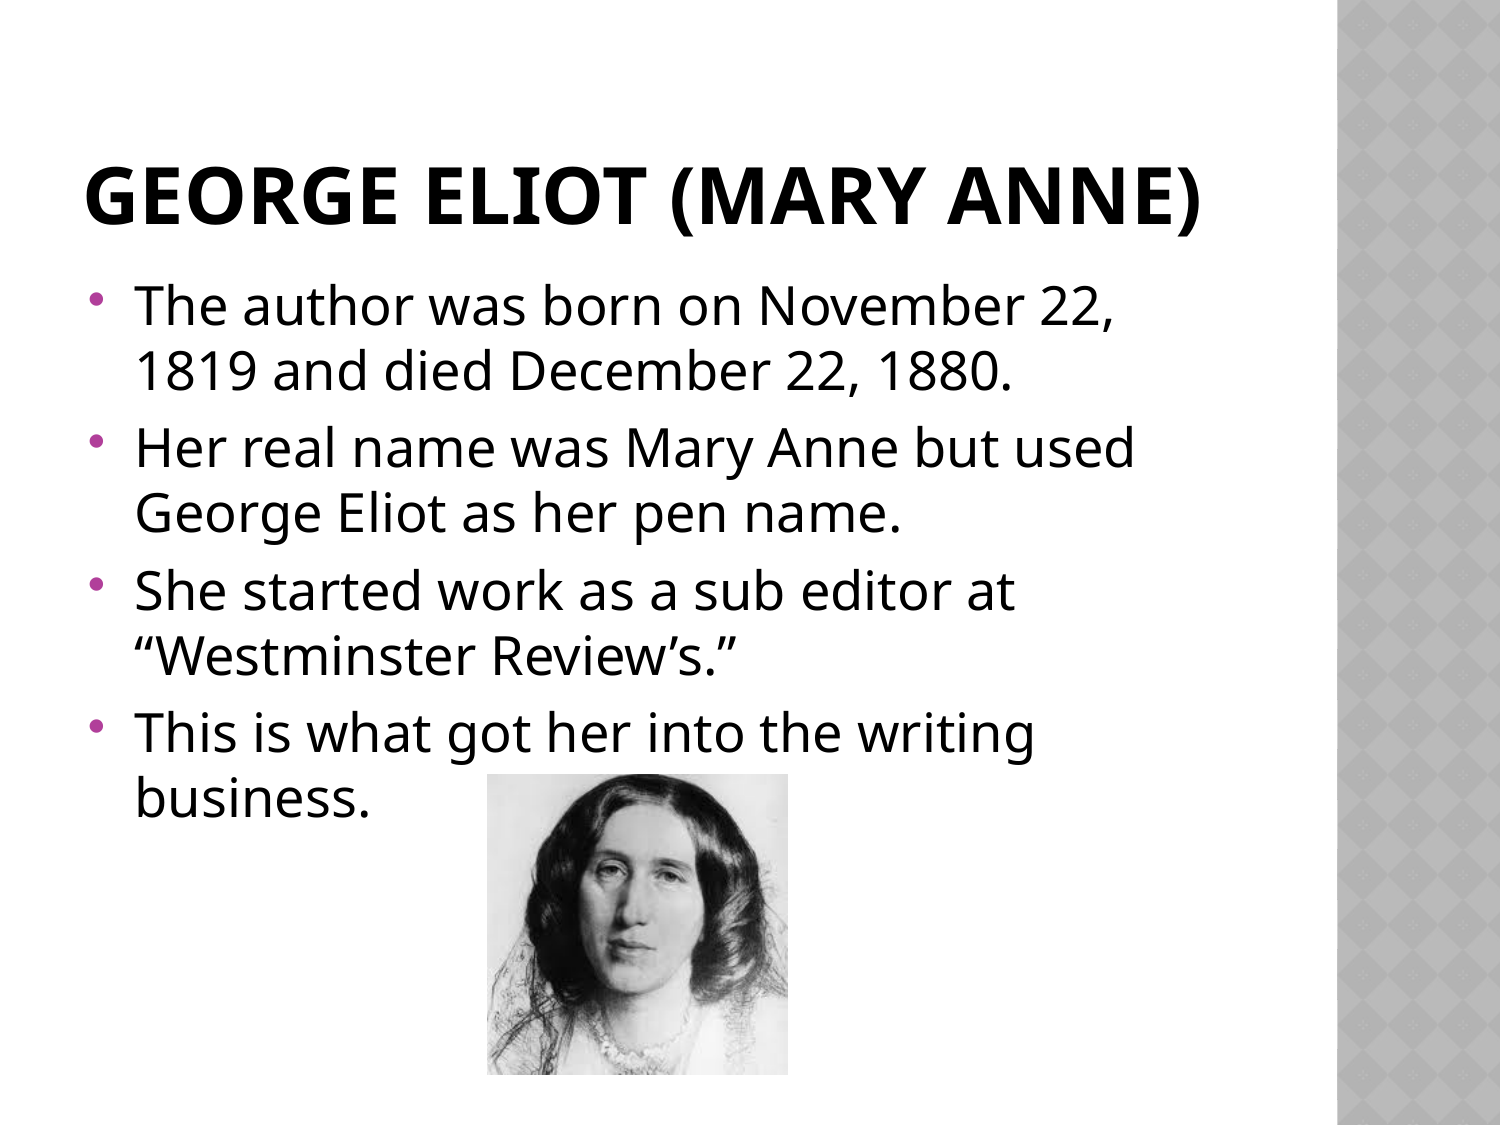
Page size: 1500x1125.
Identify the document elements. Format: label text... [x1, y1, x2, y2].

title George Eliot (Mary Anne) [75, 52, 1263, 240]
picture [486, 774, 788, 1076]
list The author was born on November 22, 1819 and died December 22, 1880. Her real name was Mary Anne but used George Eliot as her pen name. She started work as a sub editor at “Westminster Review’s.” This is what got her into the writing business. [75, 264, 1263, 1059]
